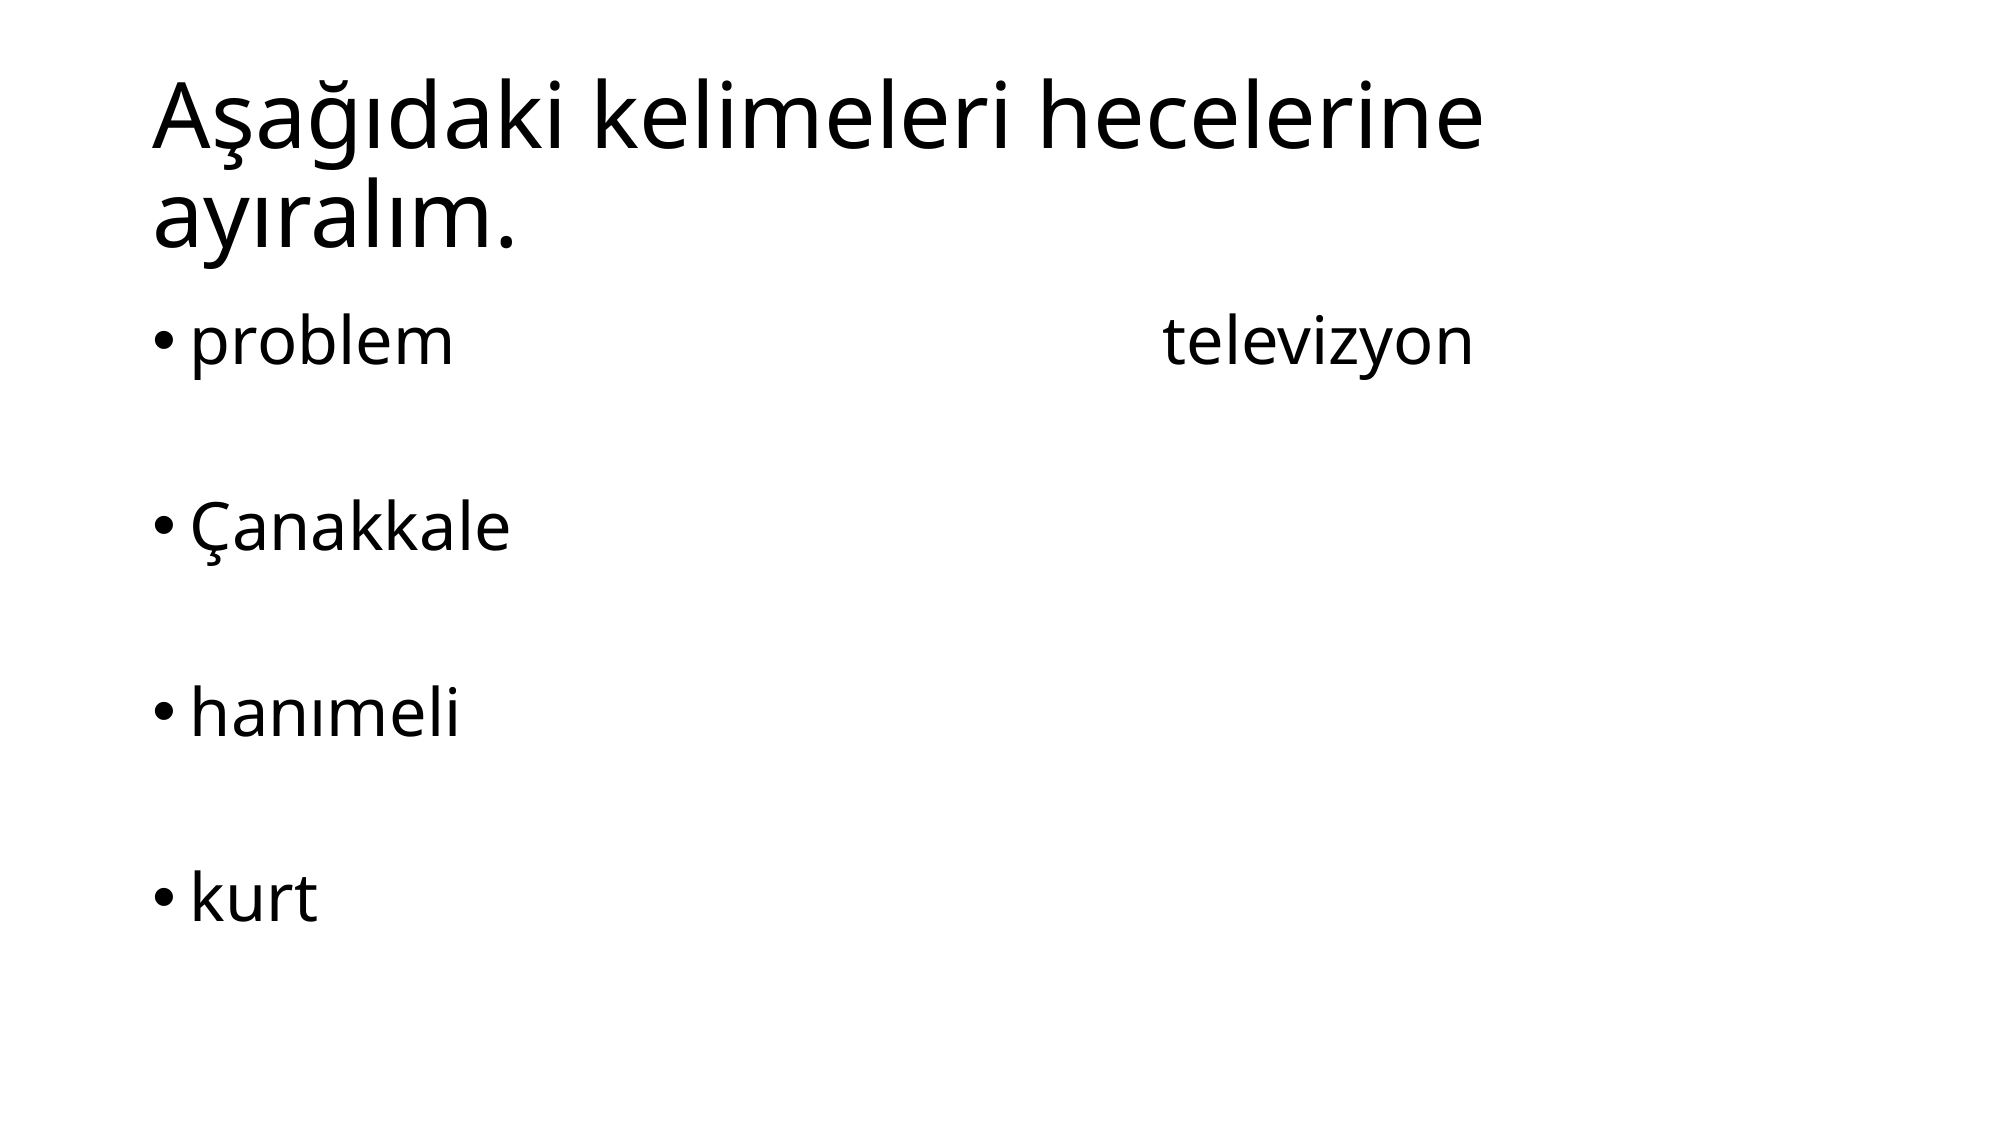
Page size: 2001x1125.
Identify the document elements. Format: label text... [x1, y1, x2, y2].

title Aşağıdaki kelimeleri hecelerine ayıralım. [137, 59, 1863, 278]
list problem televizyon Çanakkale hanımeli kurt [137, 299, 1863, 1014]
